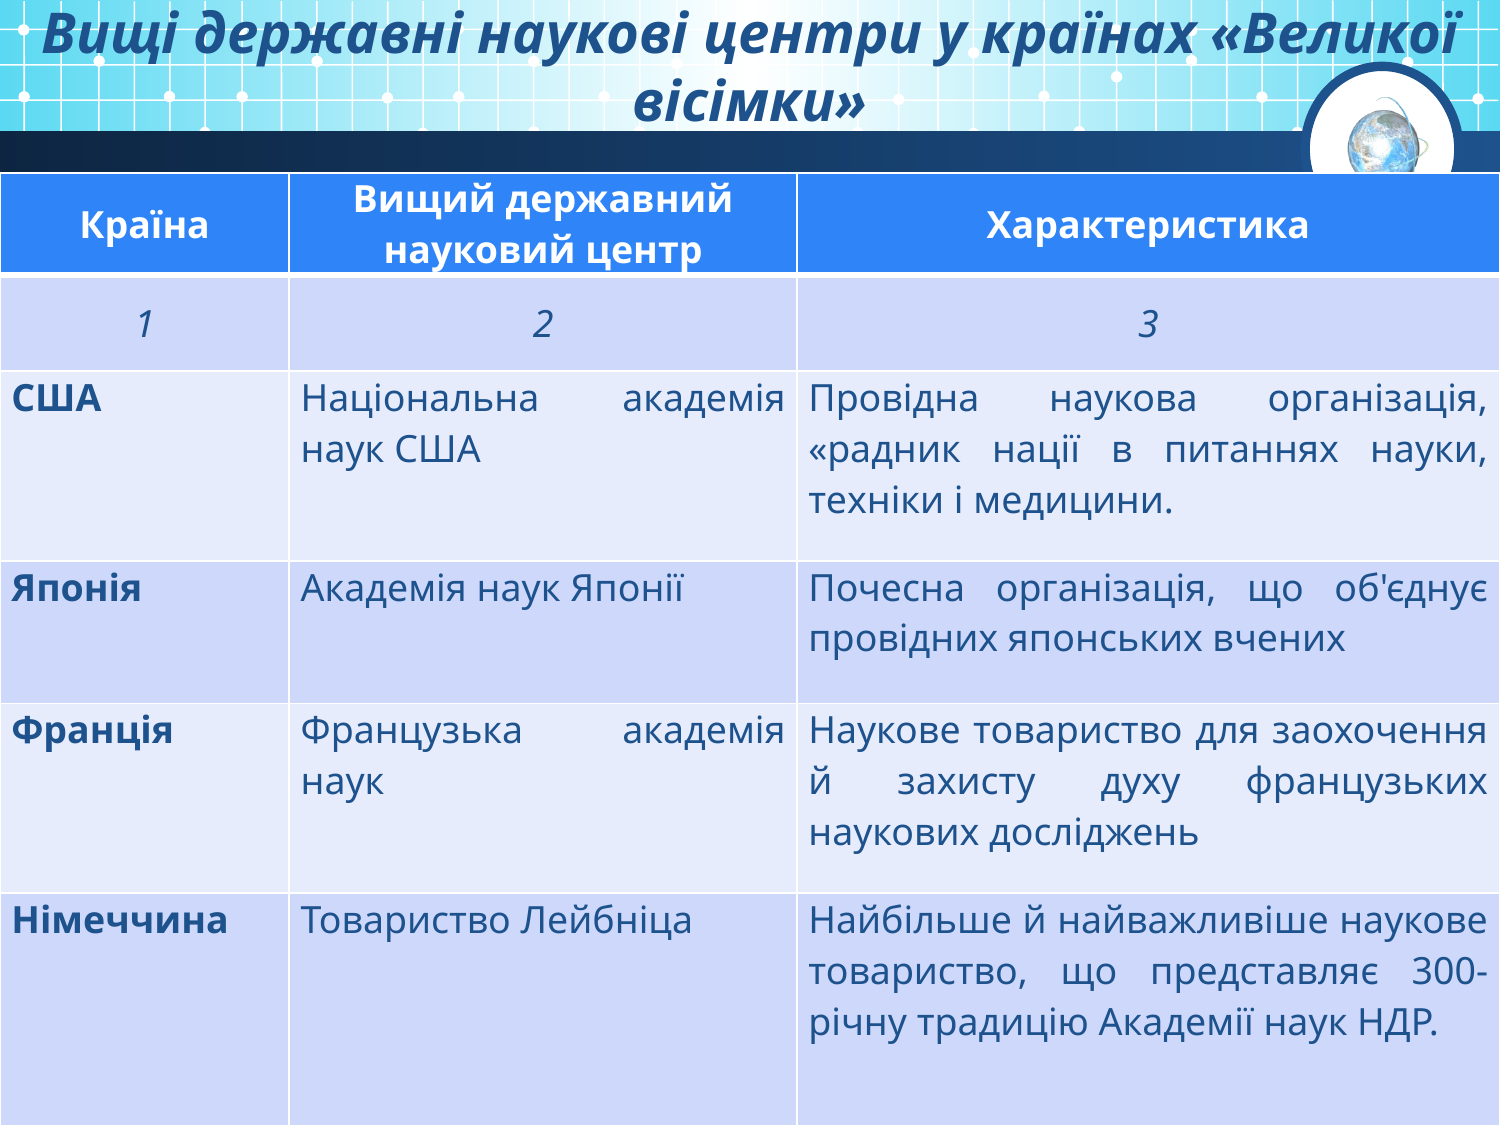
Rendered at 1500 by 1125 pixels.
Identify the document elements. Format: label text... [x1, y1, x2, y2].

table_cell 3 [798, 278, 1499, 370]
table_cell Провідна наукова організація, «радник нації в питаннях науки, техніки і медицини. [798, 372, 1499, 560]
table_cell Почесна організація, що об'єднує провідних японських вчених [798, 562, 1499, 703]
table_cell Французька академія наук [290, 704, 796, 892]
table_header Характеристика [798, 174, 1499, 272]
table_cell Найбільше й найважливіше наукове товариство, що представляє 300-річну традицію Академії наук НДР. [798, 894, 1499, 1125]
table_header Вищий державний науковий центр [290, 174, 796, 272]
picture [1310, 130, 1454, 172]
table_cell Національна академія наук США [290, 372, 796, 560]
title Вищі державні наукові центри у країнах «Великої вісімки» [0, 0, 1500, 130]
table_cell Товариство Лейбніца [290, 894, 796, 1125]
table_cell Японія [1, 562, 288, 703]
table_cell Академія наук Японії [290, 562, 796, 703]
table_header Країна [1, 174, 288, 272]
table_cell Німеччина [1, 894, 288, 1125]
table_cell Франція [1, 704, 288, 892]
table_cell 2 [290, 278, 796, 370]
table_cell Наукове товариство для заохочення й захисту духу французьких наукових досліджень [798, 704, 1499, 892]
table_cell 1 [1, 278, 288, 370]
table_cell США [1, 372, 288, 560]
